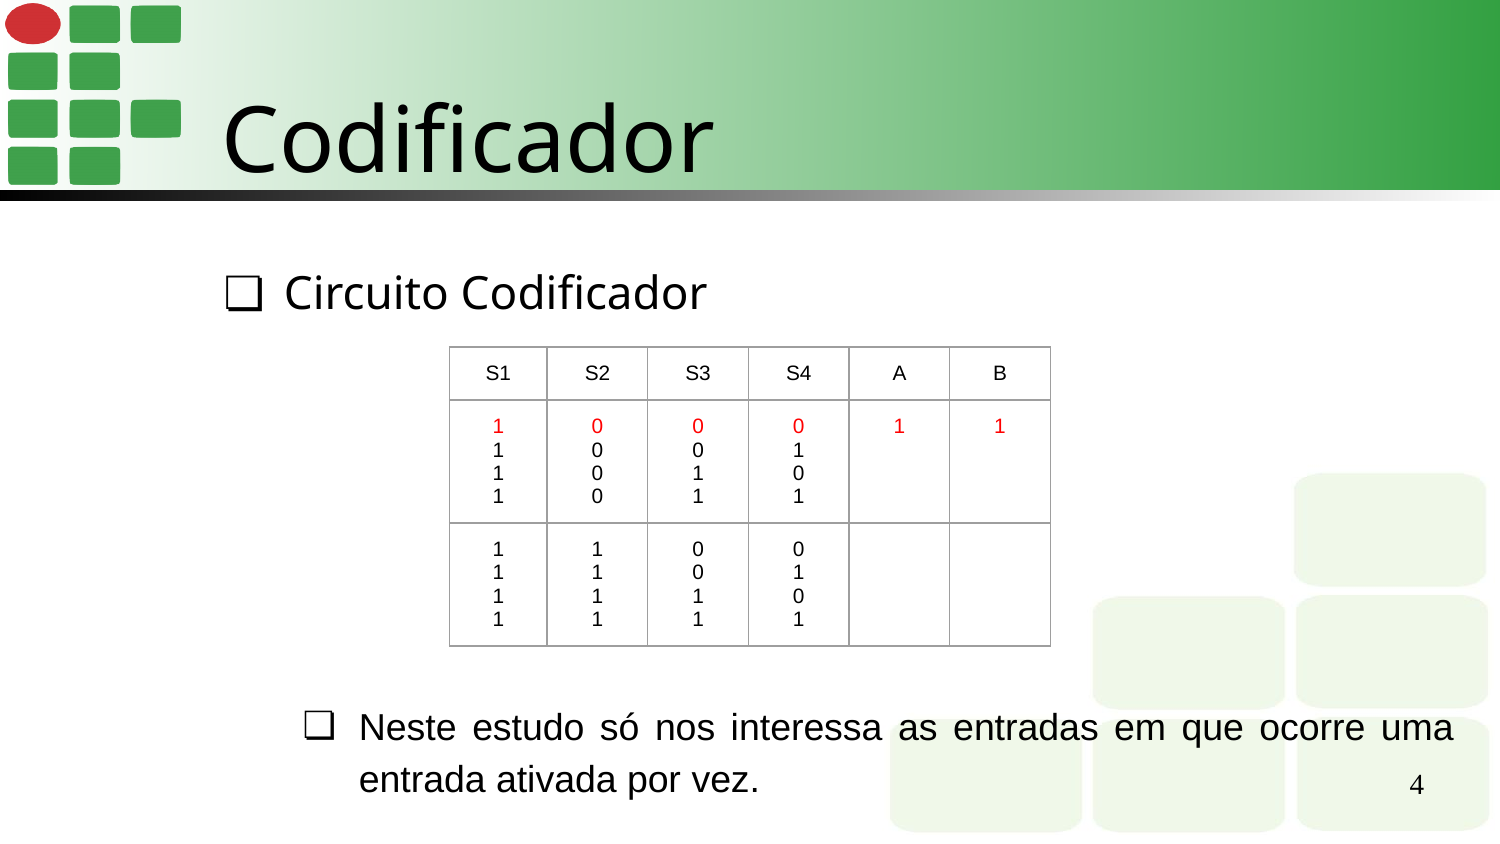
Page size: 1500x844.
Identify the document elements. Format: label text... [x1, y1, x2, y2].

table_cell [950, 524, 1050, 645]
table_cell 1 1 1 1 [450, 524, 546, 645]
picture [5, 3, 181, 185]
table_header S4 [749, 348, 848, 399]
table_cell 0 1 0 1 [749, 401, 848, 522]
picture [803, 441, 1495, 835]
table_header B [950, 348, 1050, 399]
text_box Circuito Codificador [193, 248, 1469, 321]
table_cell 0 0 0 0 [548, 401, 647, 522]
table_cell 1 1 1 1 [548, 524, 647, 645]
table_header S3 [648, 348, 748, 399]
table_cell 1 [850, 401, 949, 522]
table_header S1 [450, 348, 546, 399]
table_cell 1 [950, 401, 1050, 522]
table_cell [850, 524, 949, 645]
text_box Codificador [206, 26, 1468, 207]
table_cell 0 0 1 1 [648, 524, 748, 645]
table_cell 0 1 0 1 [749, 524, 848, 645]
table_header S2 [548, 348, 647, 399]
table_header A [850, 348, 949, 399]
slide_number ‹#› [1368, 817, 1425, 827]
text_box Neste estudo só nos interessa as entradas em que ocorre uma entrada ativada por vez. [193, 688, 1469, 817]
table_cell 1 1 1 1 [450, 401, 546, 522]
table_cell 0 0 1 1 [648, 401, 748, 522]
